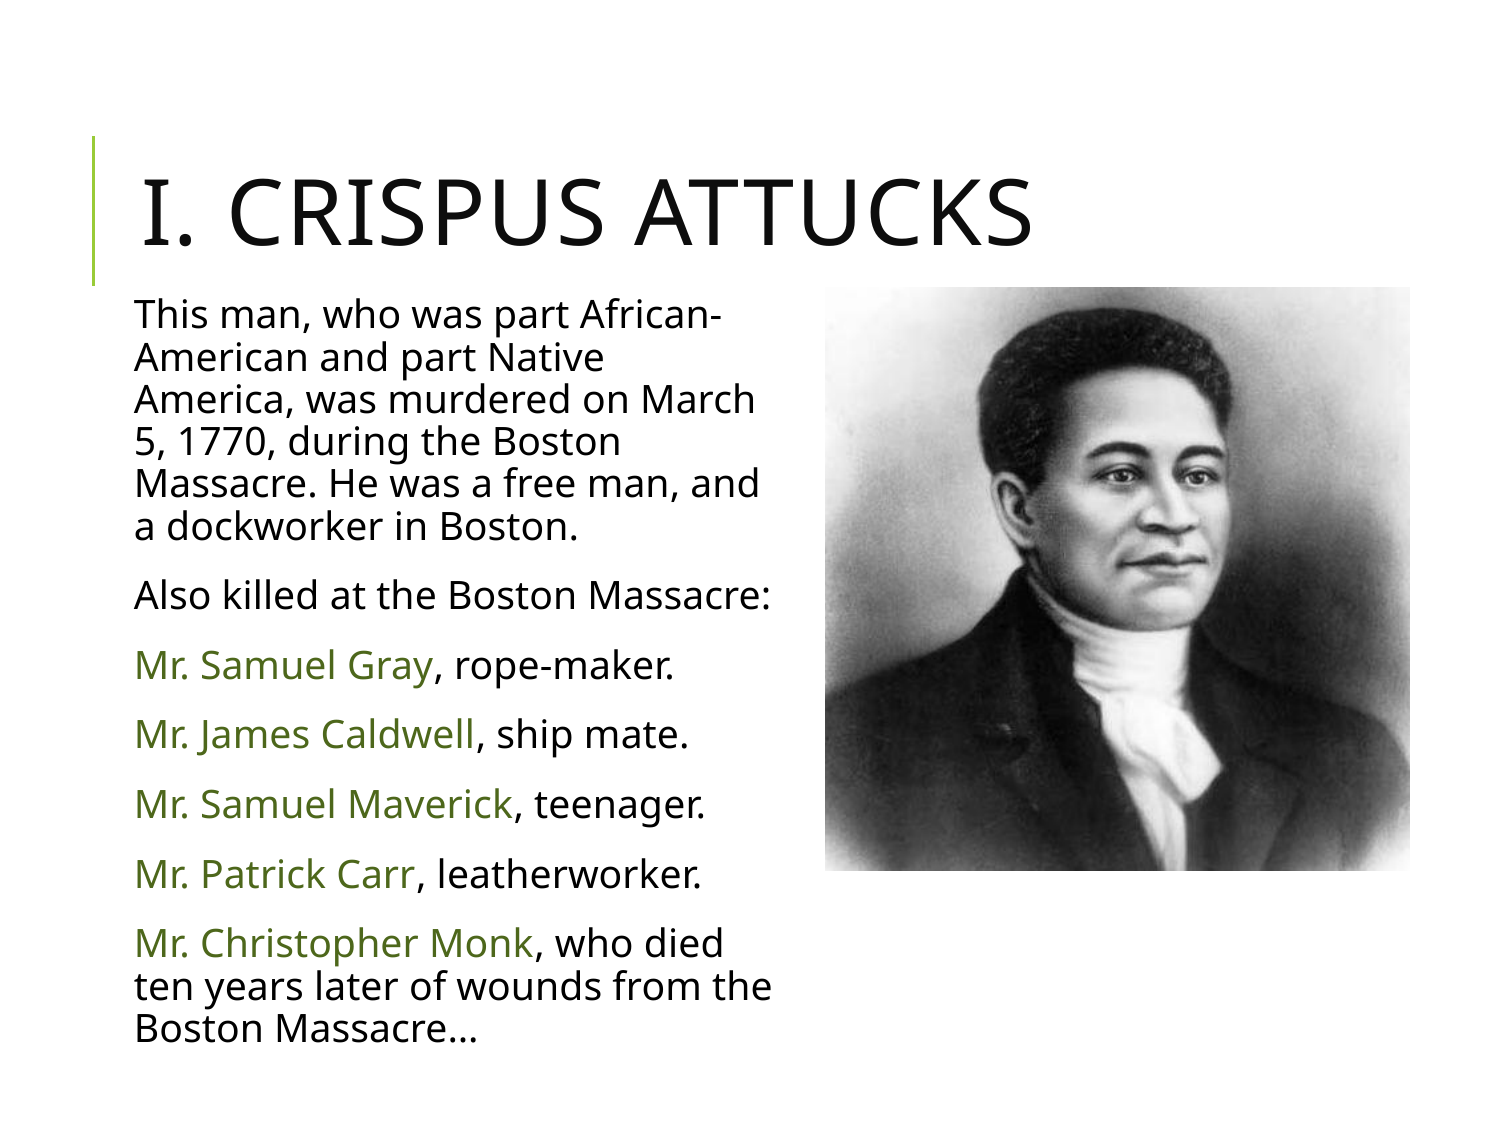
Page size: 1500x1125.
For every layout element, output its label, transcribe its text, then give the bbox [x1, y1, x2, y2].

list This man, who was part African-American and part Native America, was murdered on March 5, 1770, during the Boston Massacre. He was a free man, and a dockworker in Boston. Also killed at the Boston Massacre: Mr. Samuel Gray, rope-maker. Mr. James Caldwell, ship mate. Mr. Samuel Maverick, teenager. Mr. Patrick Carr, leatherworker. Mr. Christopher Monk, who died ten years later of wounds from the Boston Massacre… [112, 287, 786, 1077]
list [824, 287, 1411, 872]
title I. Crispus attucks [126, 96, 1322, 342]
